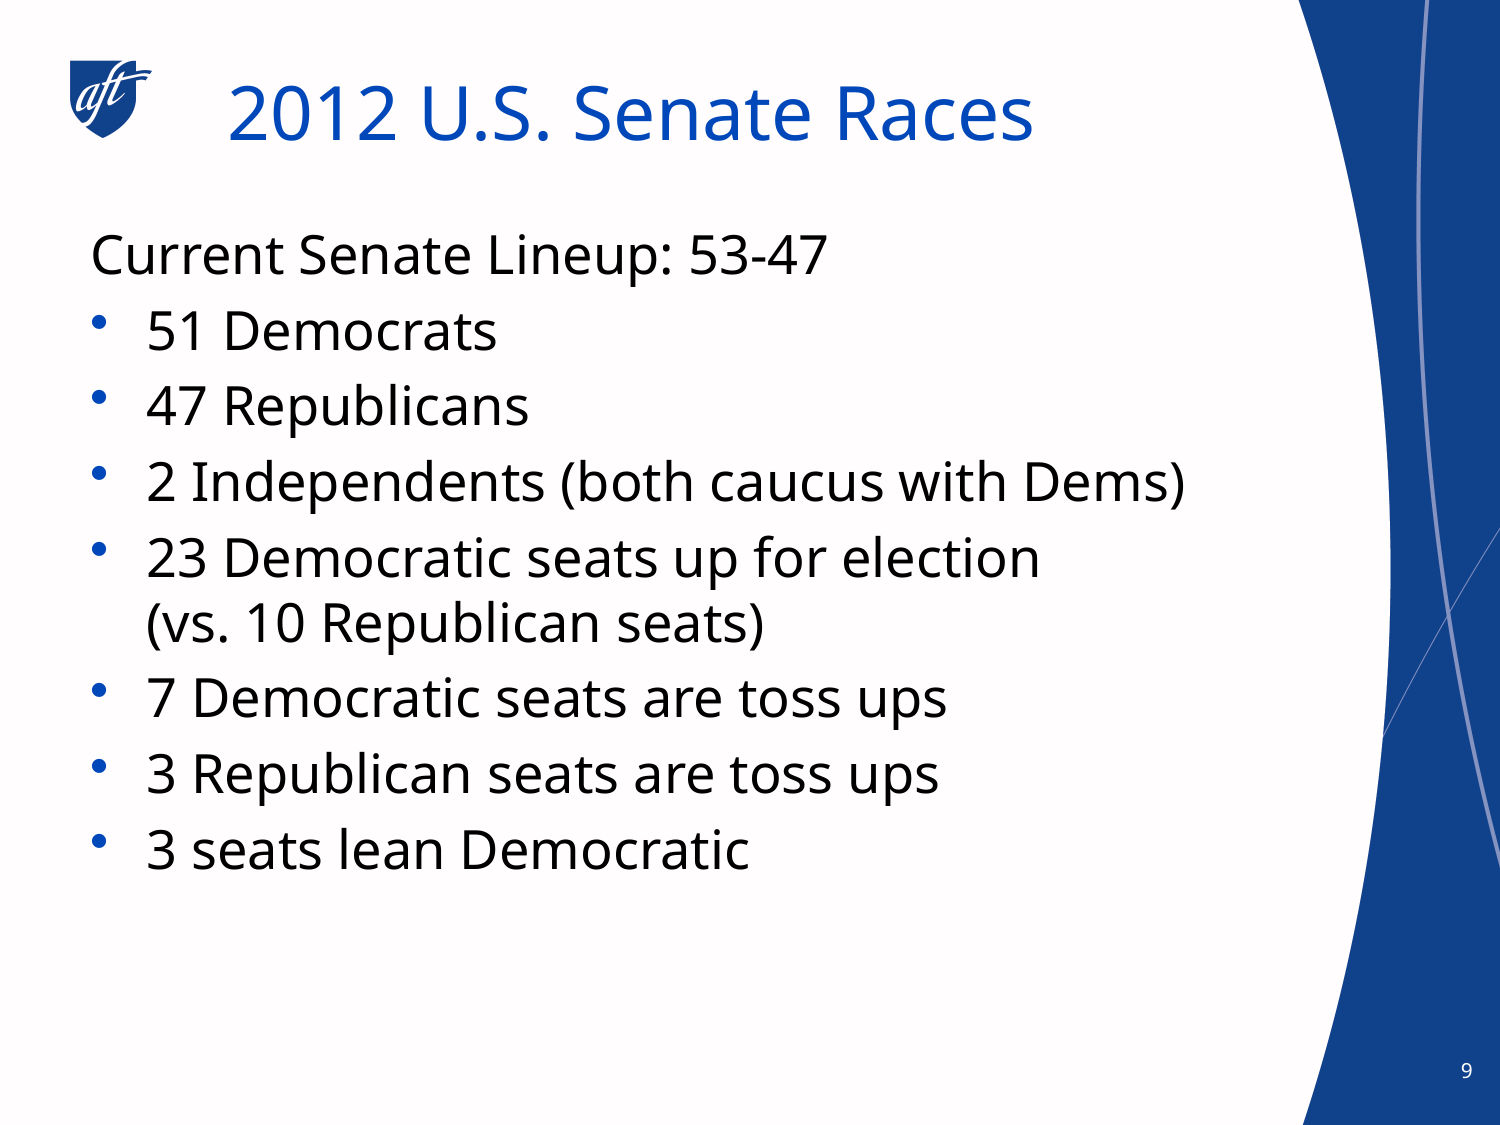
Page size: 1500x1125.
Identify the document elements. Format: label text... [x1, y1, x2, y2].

slide_number 9 [1174, 1049, 1488, 1101]
title 2012 U.S. Senate Races [62, 49, 1263, 188]
picture [0, 0, 1500, 1125]
list Current Senate Lineup: 53-47 51 Democrats 47 Republicans 2 Independents (both caucus with Dems) 23 Democratic seats up for election (vs. 10 Republican seats) 7 Democratic seats are toss ups 3 Republican seats are toss ups 3 seats lean Democratic [74, 212, 1413, 1038]
